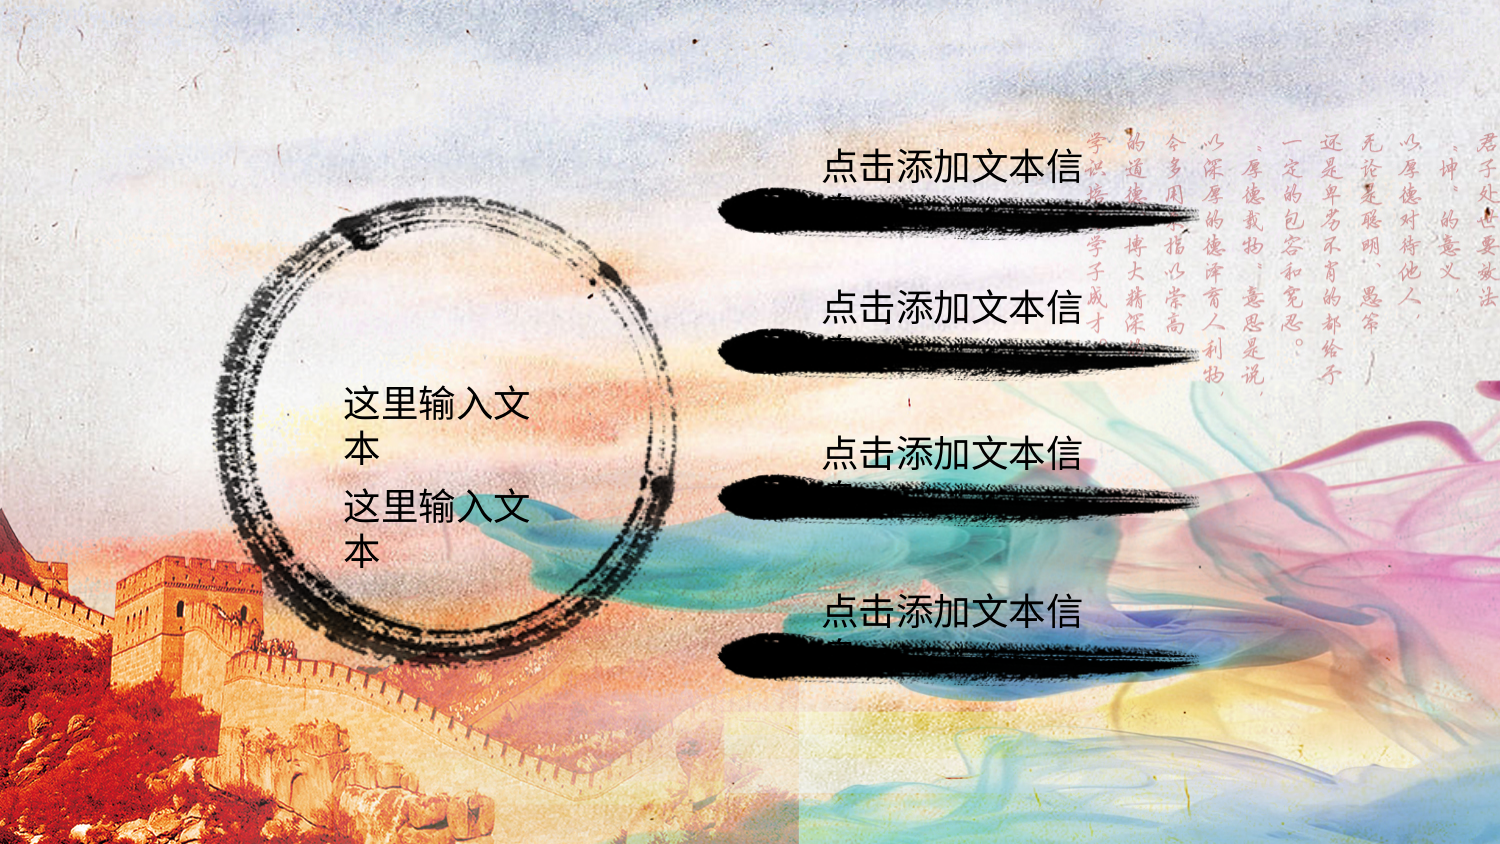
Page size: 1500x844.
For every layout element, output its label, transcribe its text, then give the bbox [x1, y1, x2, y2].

text_box 点击添加文本信息 [806, 422, 1122, 471]
picture [0, 0, 1500, 844]
text_box 点击添加文本信息 [806, 580, 1122, 629]
text_box 点击添加文本信息 [806, 276, 1122, 324]
text_box 点击添加文本信息 [806, 135, 1122, 183]
